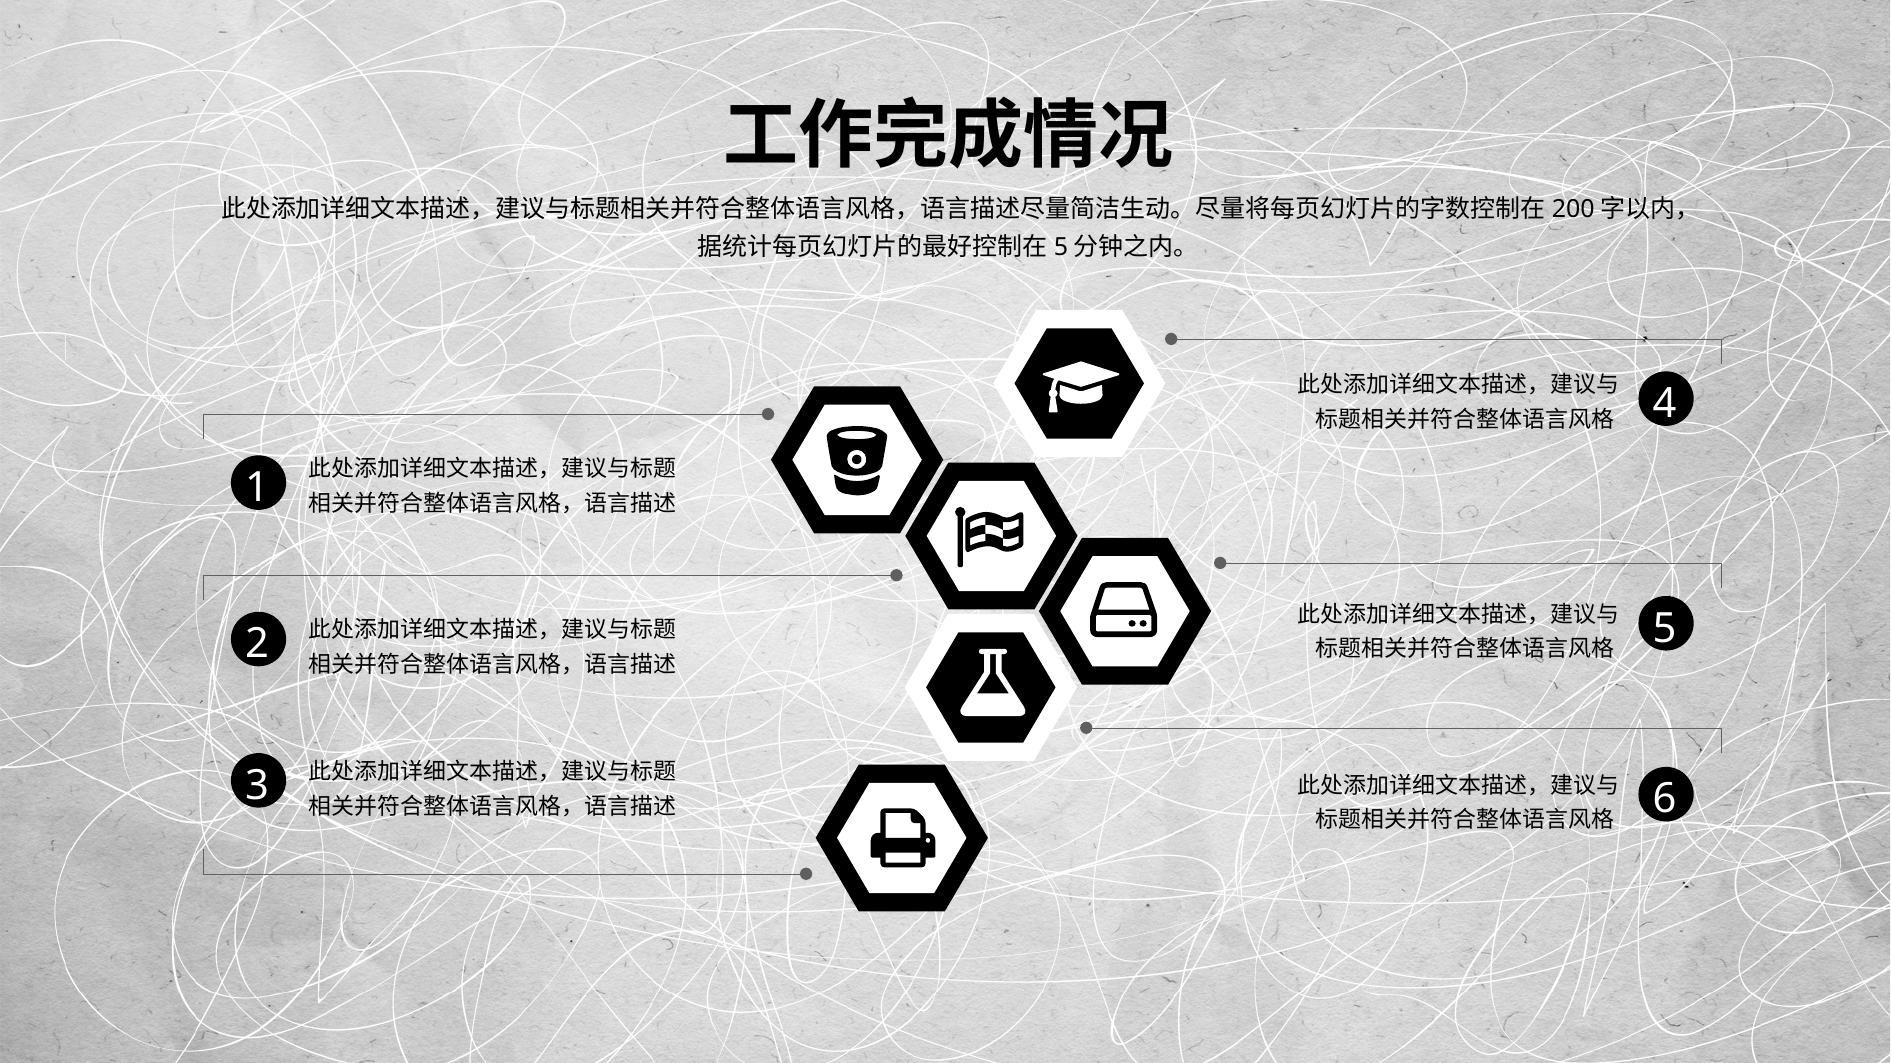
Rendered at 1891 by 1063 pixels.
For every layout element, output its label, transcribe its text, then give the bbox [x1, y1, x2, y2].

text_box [1038, 537, 1212, 685]
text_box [1633, 595, 1697, 651]
text_box 此处添加详细文本描述，建议与标题相关并符合整体语言风格 [1293, 763, 1620, 863]
text_box 工作完成情况 [325, 94, 1571, 185]
text_box [203, 849, 810, 880]
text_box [1633, 766, 1697, 822]
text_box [1633, 371, 1697, 427]
text_box [1216, 556, 1722, 588]
text_box 此处添加详细文本描述，建议与标题相关并符合整体语言风格，语言描述 [308, 750, 686, 849]
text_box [905, 462, 1078, 610]
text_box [992, 309, 1166, 458]
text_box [225, 611, 289, 667]
text_box 此处添加详细文本描述，建议与标题相关并符合整体语言风格 [1293, 363, 1620, 454]
text_box [203, 408, 765, 439]
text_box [770, 386, 944, 534]
text_box [1082, 721, 1722, 753]
text_box 此处添加详细文本描述，建议与标题相关并符合整体语言风格，语言描述尽量简洁生动。尽量将每页幻灯片的字数控制在200字以内， 据统计每页幻灯片的最好控制在5分钟之内。 [212, 185, 1684, 260]
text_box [904, 613, 1078, 762]
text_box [815, 764, 989, 912]
text_box 此处添加详细文本描述，建议与标题相关并符合整体语言风格，语言描述 [308, 608, 686, 711]
text_box 此处添加详细文本描述，建议与标题相关并符合整体语言风格 [1293, 592, 1620, 695]
picture [0, 0, 1891, 1063]
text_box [225, 455, 289, 511]
text_box [1170, 332, 1722, 364]
text_box [203, 569, 899, 601]
text_box 此处添加详细文本描述，建议与标题相关并符合整体语言风格，语言描述 [308, 446, 686, 557]
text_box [225, 752, 289, 808]
